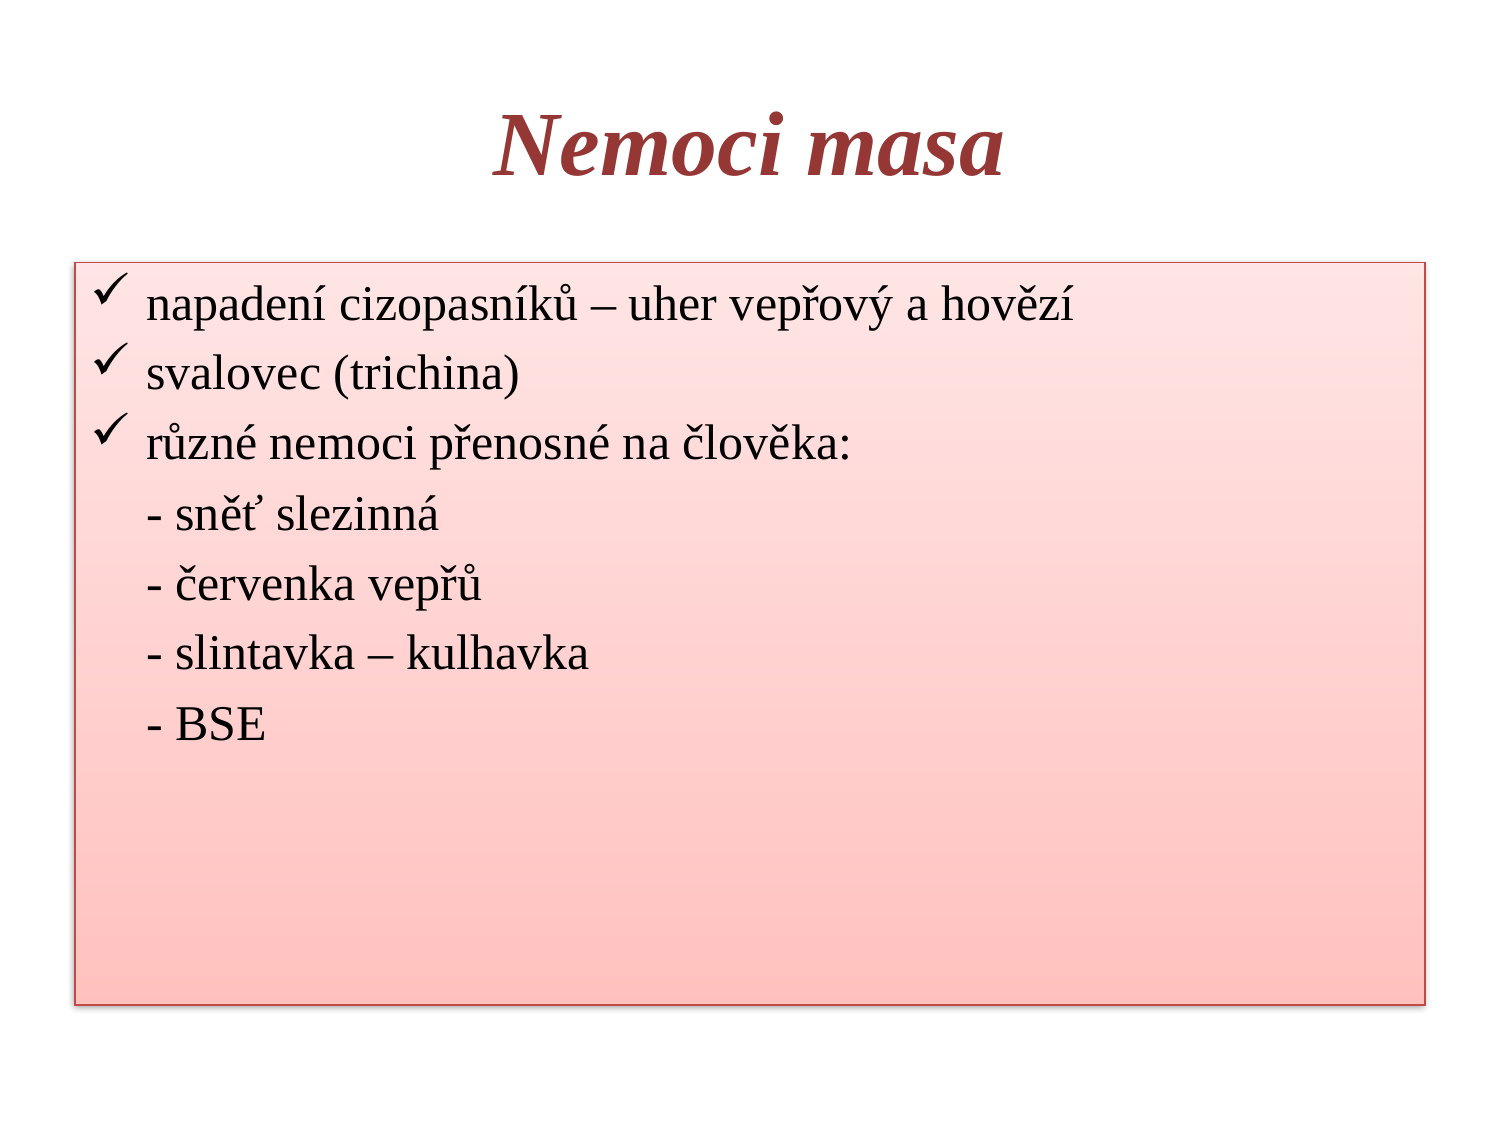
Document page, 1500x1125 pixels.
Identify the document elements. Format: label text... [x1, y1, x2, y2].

title Nemoci masa [74, 44, 1426, 233]
list napadení cizopasníků – uher vepřový a hovězí svalovec (trichina) různé nemoci přenosné na člověka: - sněť slezinná - červenka vepřů - slintavka – kulhavka - BSE [74, 262, 1426, 1006]
